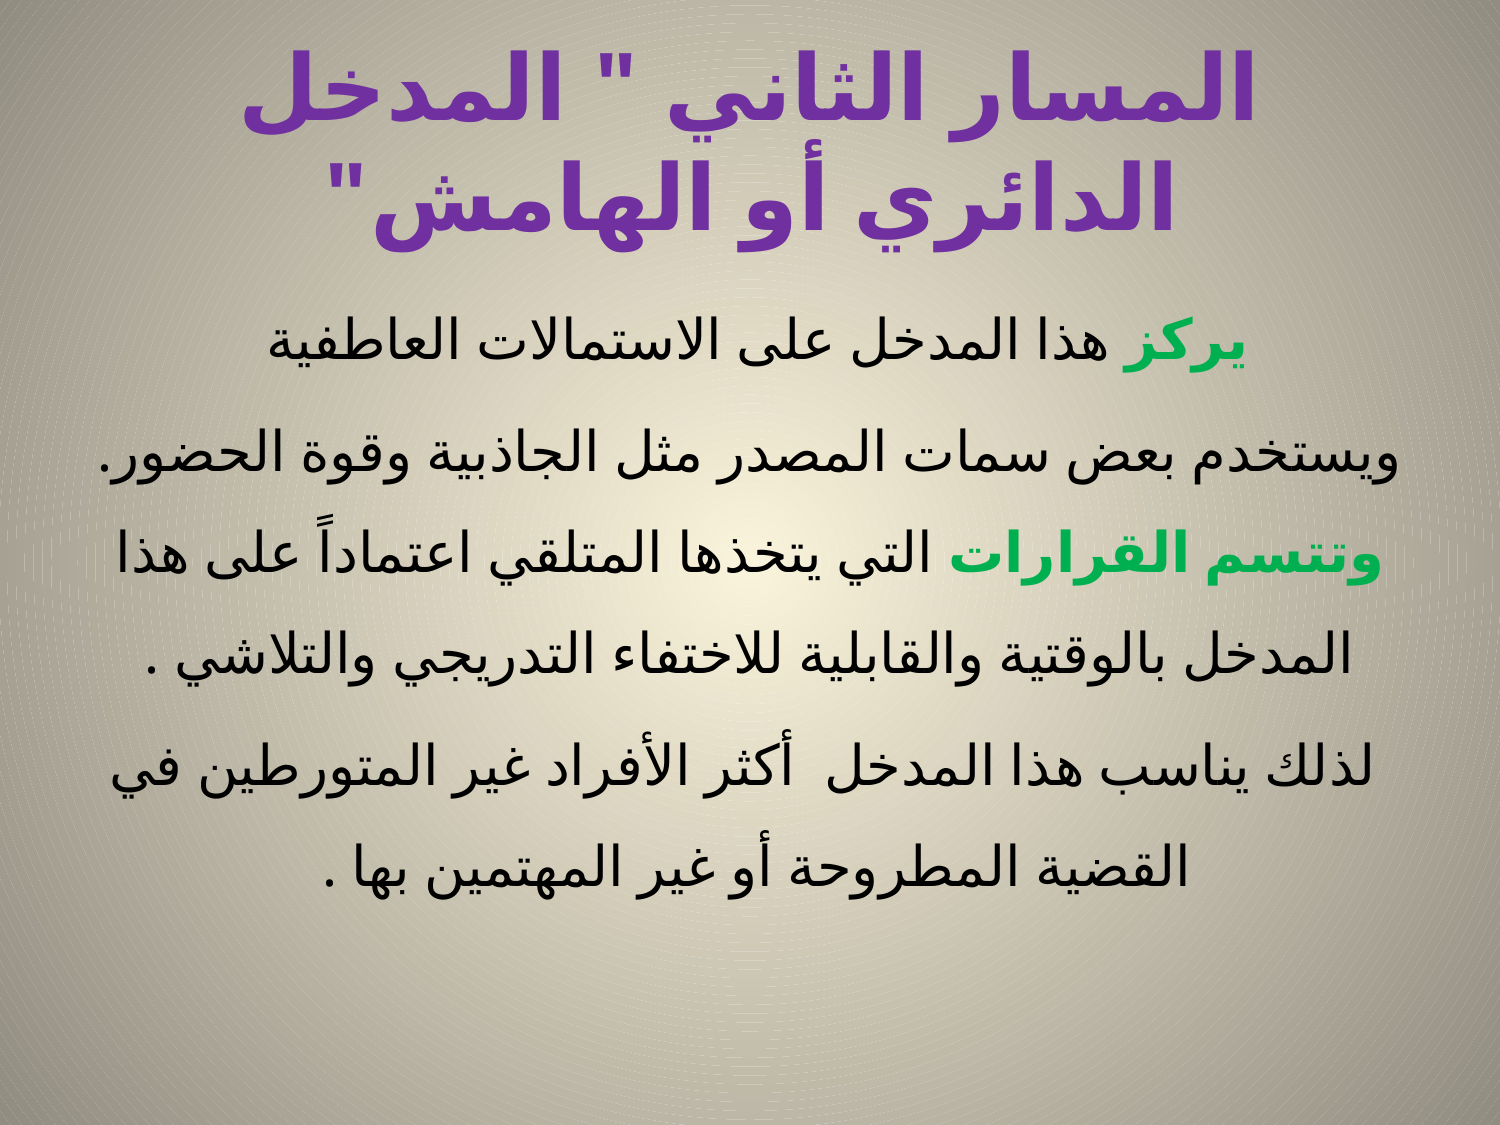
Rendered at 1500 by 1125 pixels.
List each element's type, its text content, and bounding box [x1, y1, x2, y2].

list يركز هذا المدخل على الاستمالات العاطفية ويستخدم بعض سمات المصدر مثل الجاذبية وقوة الحضور. وتتسم القرارات التي يتخذها المتلقي اعتماداً على هذا المدخل بالوقتية والقابلية للاختفاء التدريجي والتلاشي . لذلك يناسب هذا المدخل أكثر الأفراد غير المتورطين في القضية المطروحة أو غير المهتمين بها . [75, 262, 1425, 1005]
title المسار الثاني " المدخل الدائري أو الهامش" [75, 45, 1425, 233]
